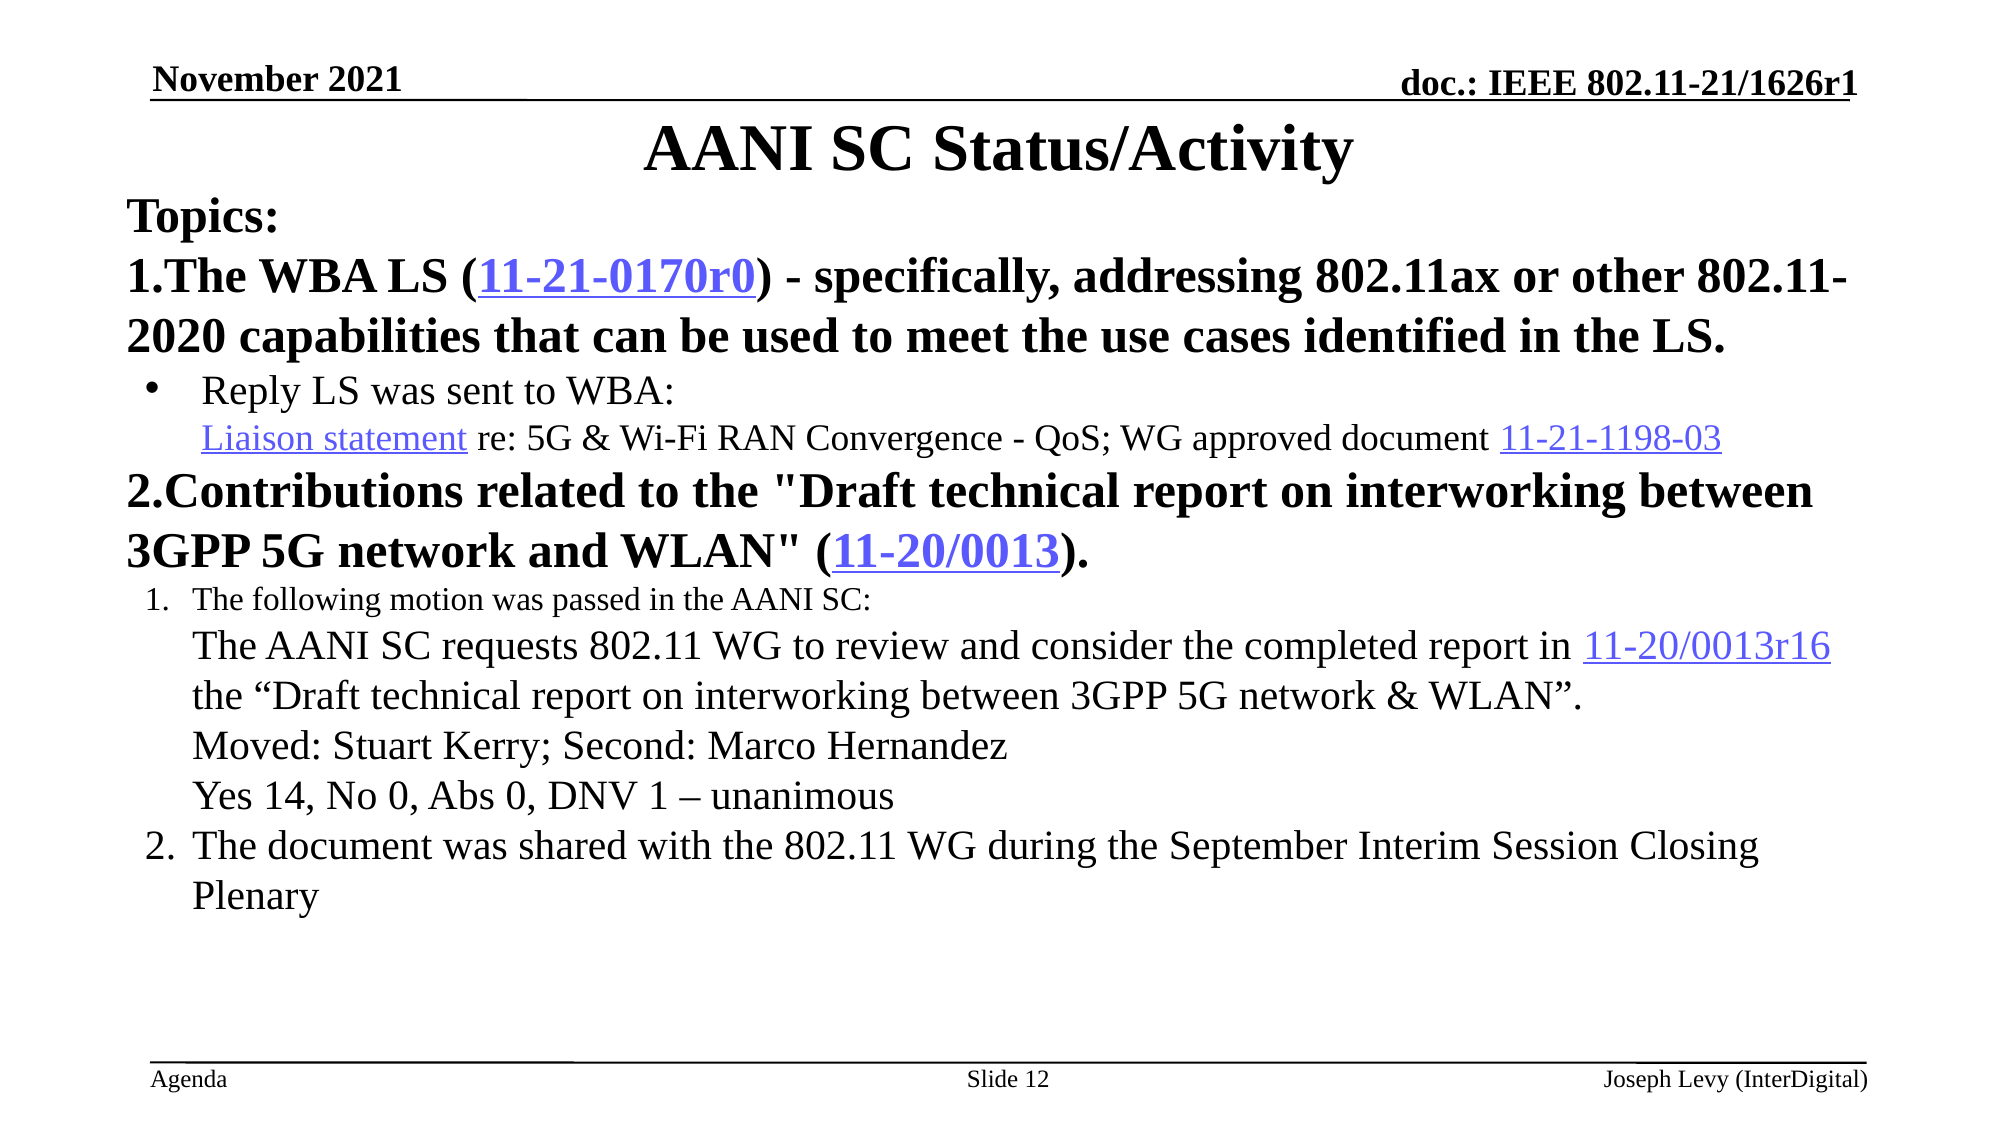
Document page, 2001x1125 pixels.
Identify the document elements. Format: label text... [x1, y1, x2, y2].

title AANI SC Status/Activity [149, 112, 1850, 174]
slide_number Slide 12 [950, 1061, 1067, 1123]
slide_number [152, 54, 563, 100]
footer Joseph Levy (InterDigital) [1171, 1061, 1869, 1093]
list Topics: The WBA LS (11-21-0170r0) - specifically, addressing 802.11ax or other 802.11-2020 capabilities that can be used to meet the use cases identified in the LS. Reply LS was sent to WBA: Liaison statement re: 5G & Wi-Fi RAN Convergence - QoS; WG approved document 11-21-1198-03 Contributions related to the "Draft technical report on interworking between 3GPP 5G network and WLAN" (11-20/0013). The following motion was passed in the AANI SC: The AANI SC requests 802.11 WG to review and consider the completed report in 11-20/0013r16 the “Draft technical report on interworking between 3GPP 5G network & WLAN”. Moved: Stuart Kerry; Second: Marco Hernandez Yes 14, No 0, Abs 0, DNV 1 – unanimous The document was shared with the 802.11 WG during the September Interim Session Closing Plenary [110, 174, 1906, 1063]
